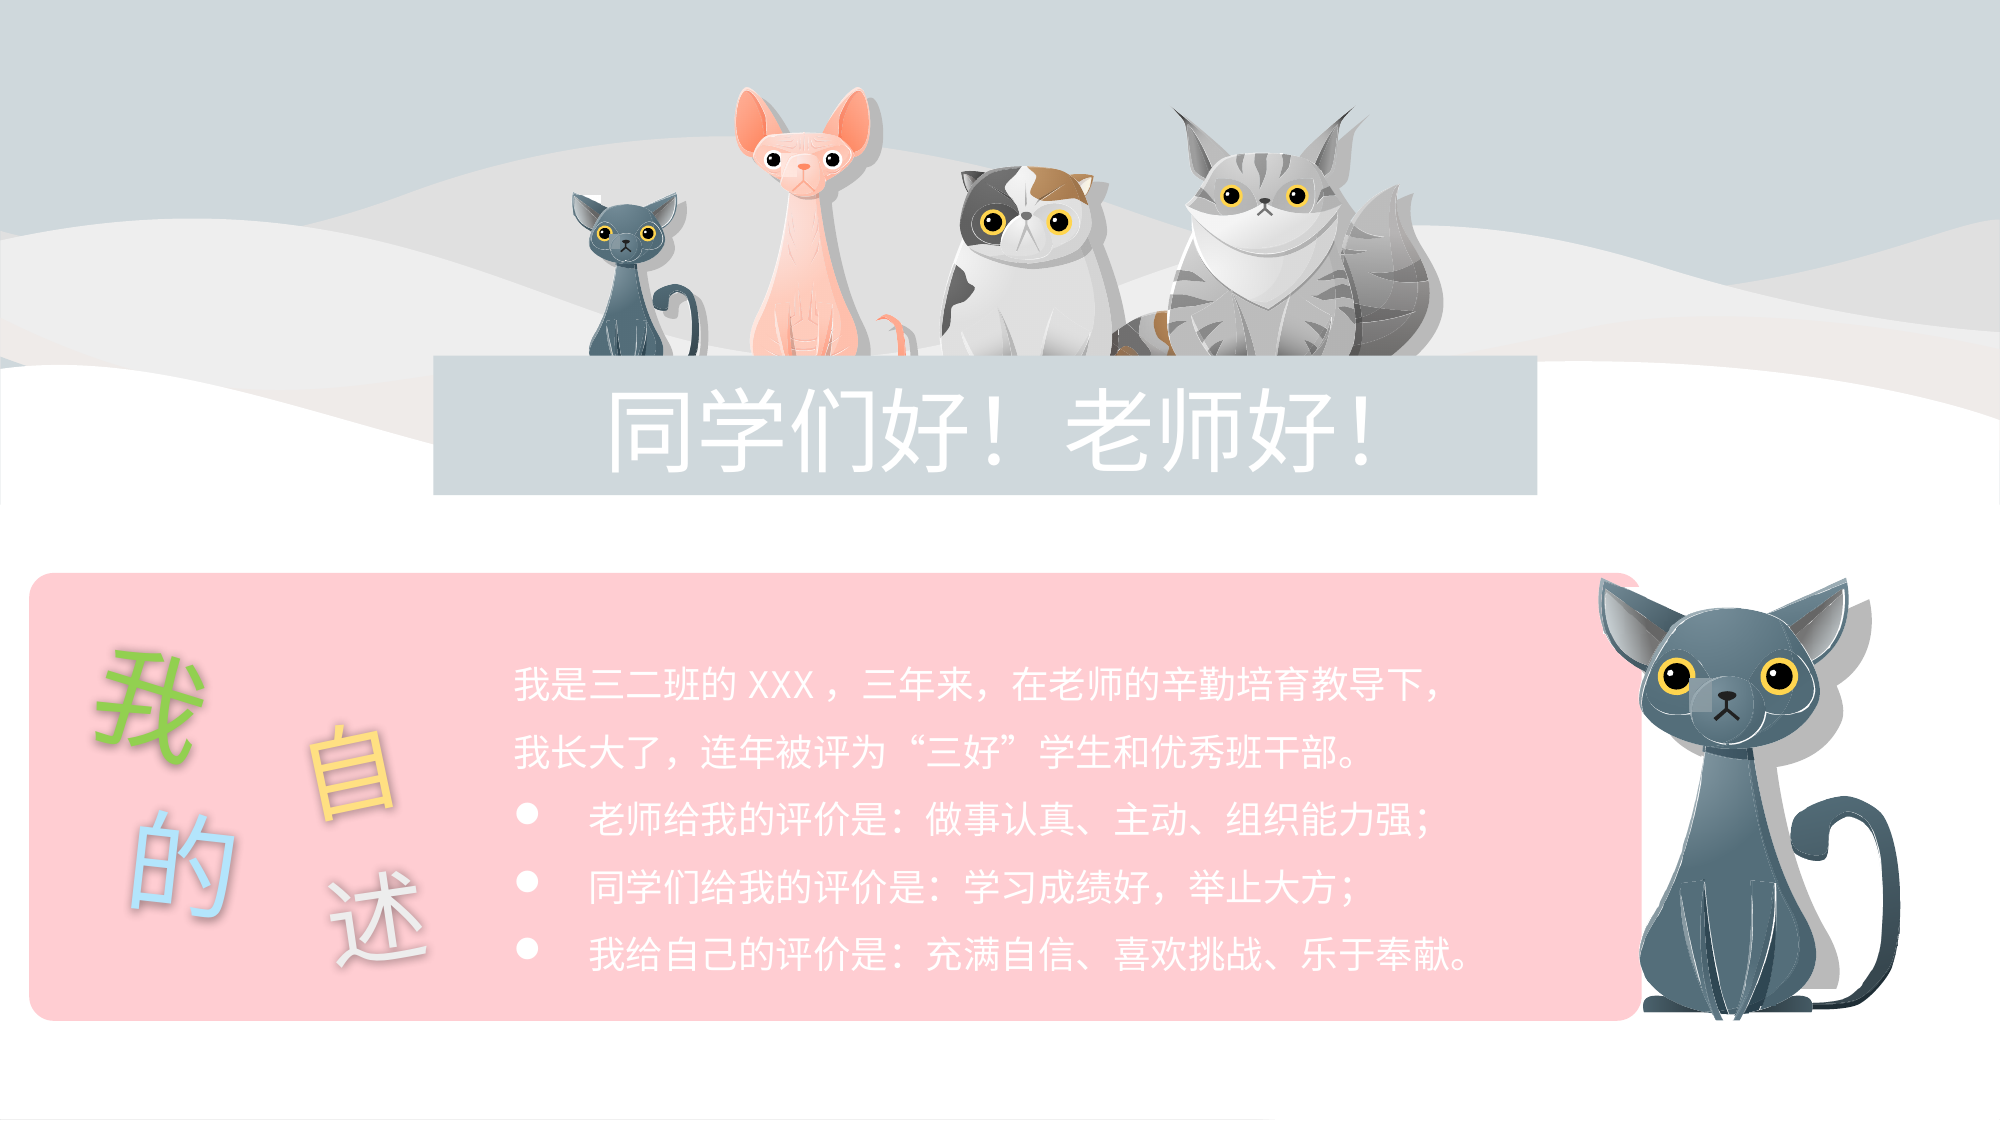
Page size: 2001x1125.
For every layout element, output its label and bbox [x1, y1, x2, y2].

text_box [433, 355, 1538, 496]
picture [513, 41, 1458, 355]
text_box [0, 0, 2000, 1120]
picture [1597, 577, 1901, 1021]
